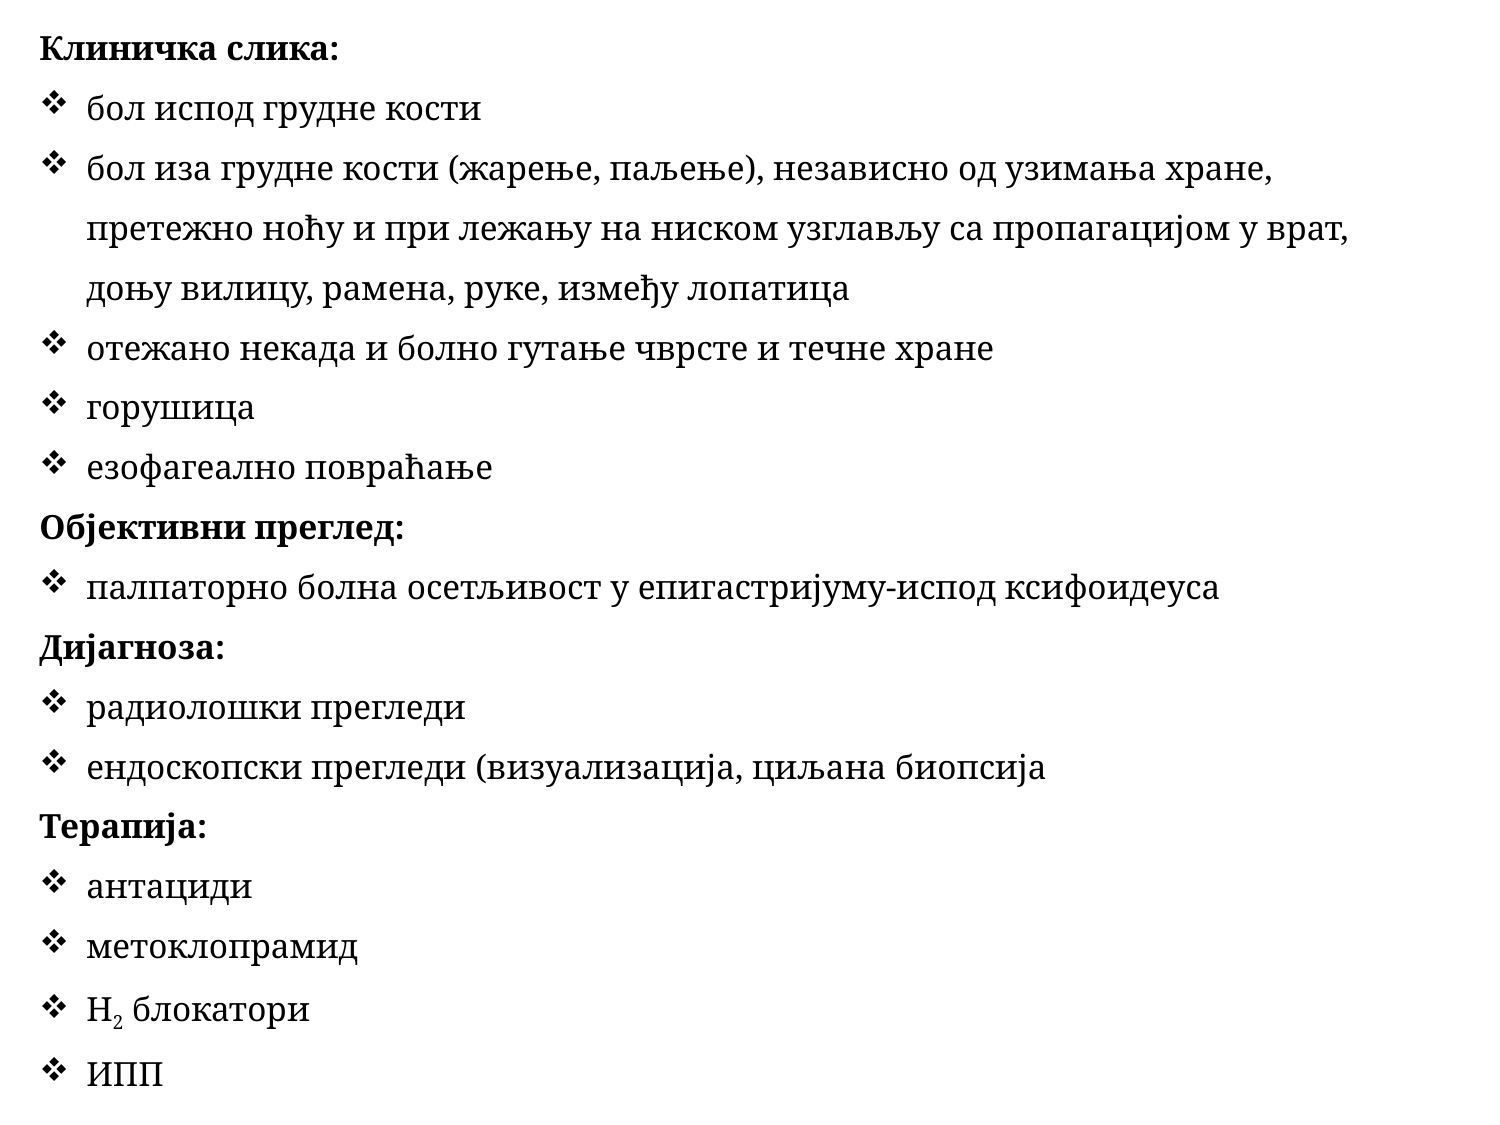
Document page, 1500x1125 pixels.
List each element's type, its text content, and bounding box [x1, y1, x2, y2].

text_box Клиничка слика: бол испод грудне кости бол иза грудне кости (жарење, паљење), независно од узимања хране, претежно ноћу и при лежању на ниском узглављу са пропагацијом у врат, доњу вилицу, рамена, руке, између лопатица отежано некада и болно гутање чврсте и течне хране горушица езофагеално повраћање Објективни преглед: палпаторно болна осетљивост у епигастријуму-испод ксифоидеуса Дијагноза: радиолошки прегледи ендоскопски прегледи (визуализација, циљана биопсија Терапија: антациди метоклопрамид H2 блокатори ИПП [24, 0, 1438, 1125]
